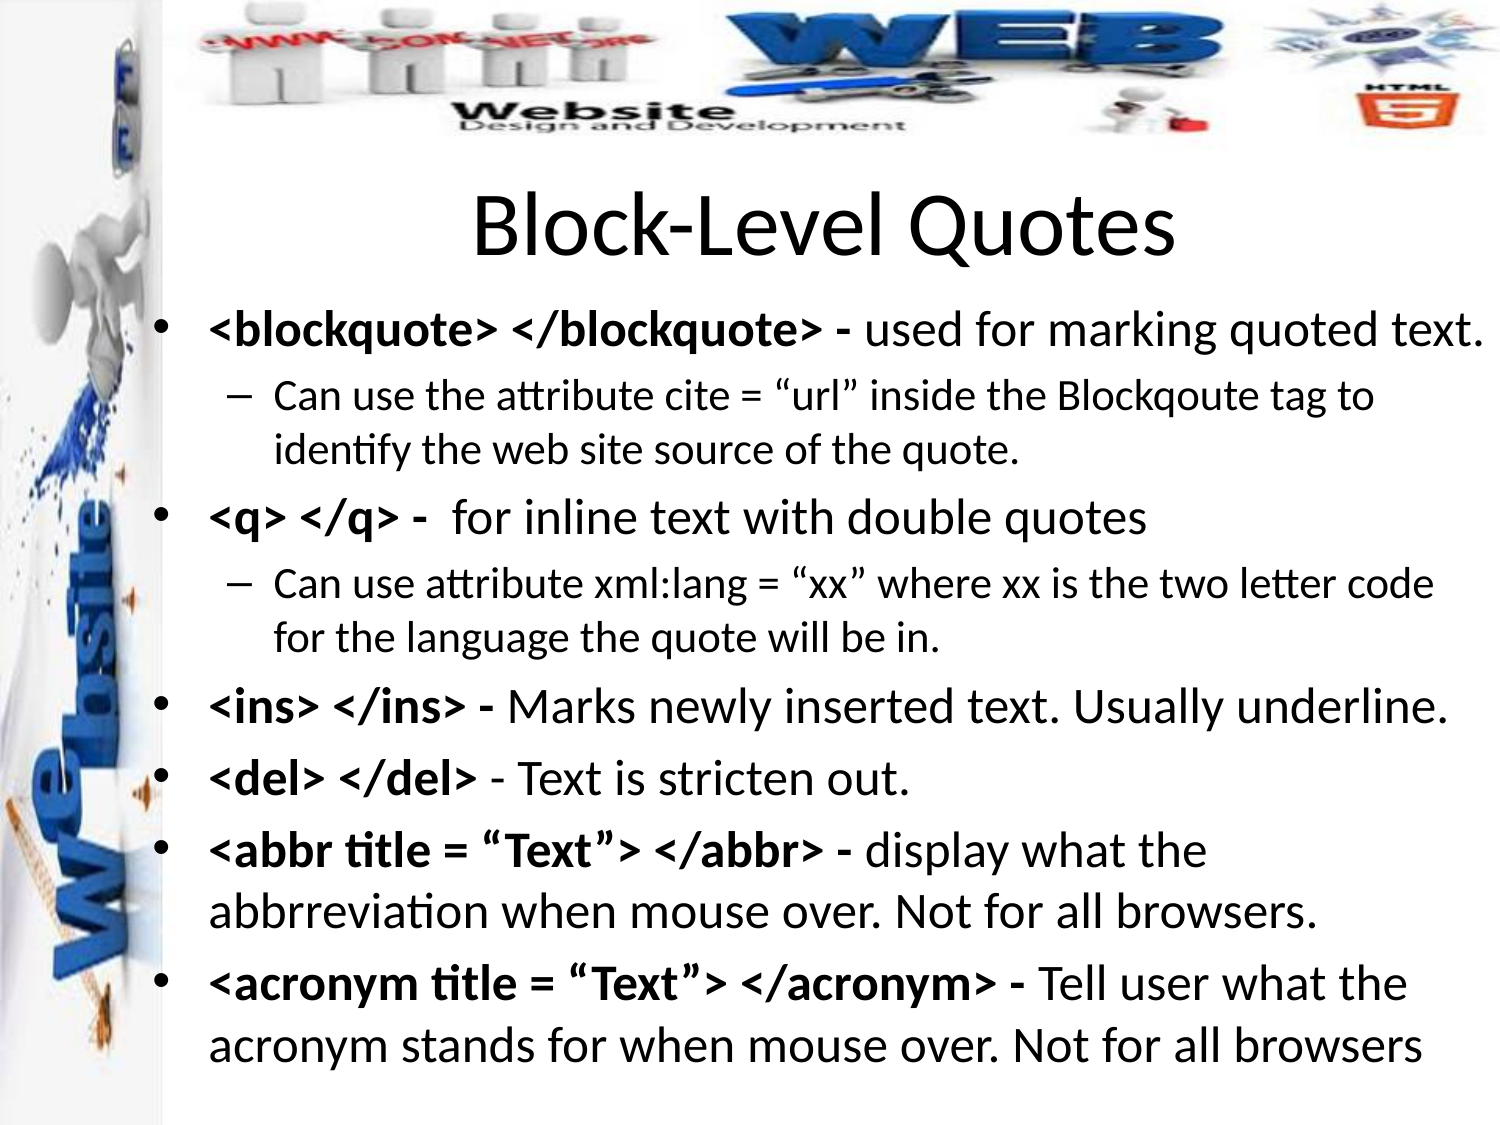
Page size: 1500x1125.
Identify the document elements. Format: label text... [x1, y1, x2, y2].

picture [0, 0, 1500, 1125]
title Block-Level Quotes [150, 125, 1500, 287]
list <blockquote> </blockquote> - used for marking quoted text. Can use the attribute cite = “url” inside the Blockqoute tag to identify the web site source of the quote. <q> </q> - for inline text with double quotes Can use attribute xml:lang = “xx” where xx is the two letter code for the language the quote will be in. <ins> </ins> - Marks newly inserted text. Usually underline. <del> </del> - Text is stricten out. <abbr title = “Text”> </abbr> - display what the abbrreviation when mouse over. Not for all browsers. <acronym title = “Text”> </acronym> - Tell user what the acronym stands for when mouse over. Not for all browsers [137, 287, 1500, 1125]
